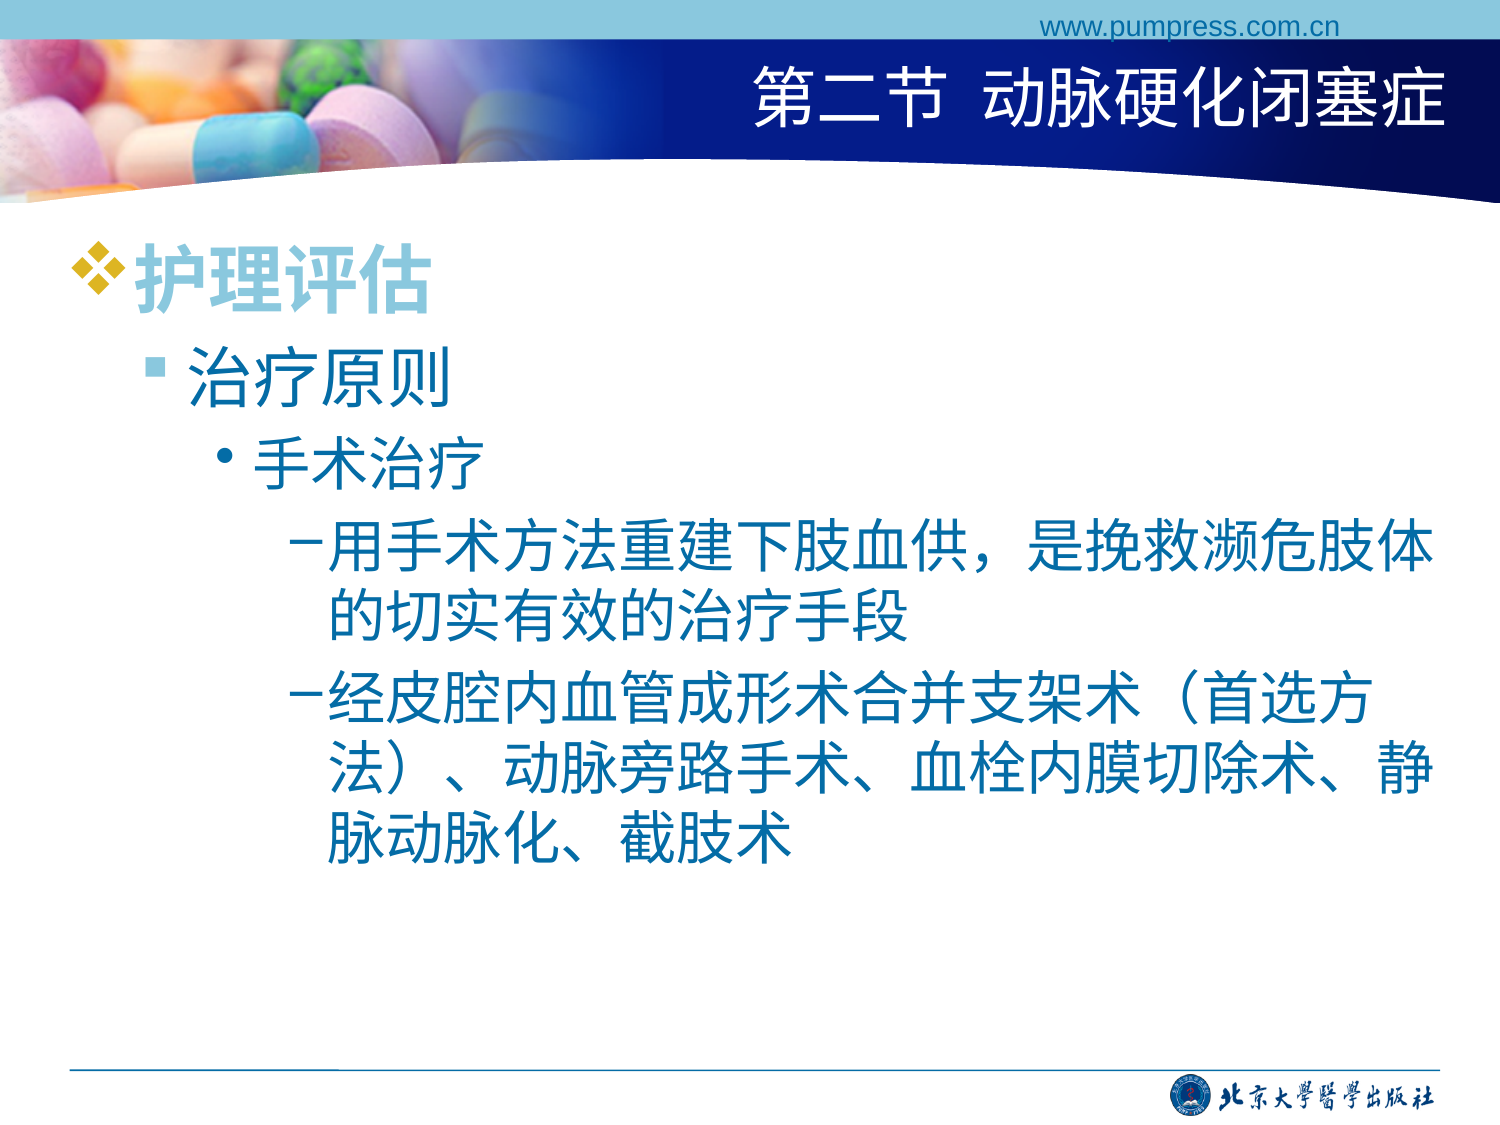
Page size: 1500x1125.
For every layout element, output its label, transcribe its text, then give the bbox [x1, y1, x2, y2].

slide_number www.pumpress.com.cn [1025, 0, 1463, 38]
list 护理评估 治疗原则 手术治疗 用手术方法重建下肢血供，是挽救濒危肢体的切实有效的治疗手段 经皮腔内血管成形术合并支架术（首选方法）、动脉旁路手术、血栓内膜切除术、静脉动脉化、截肢术 [49, 224, 1463, 1026]
picture [0, 40, 1500, 203]
picture [1170, 1074, 1436, 1118]
title 第二节 动脉硬化闭塞症 [137, 49, 1463, 143]
